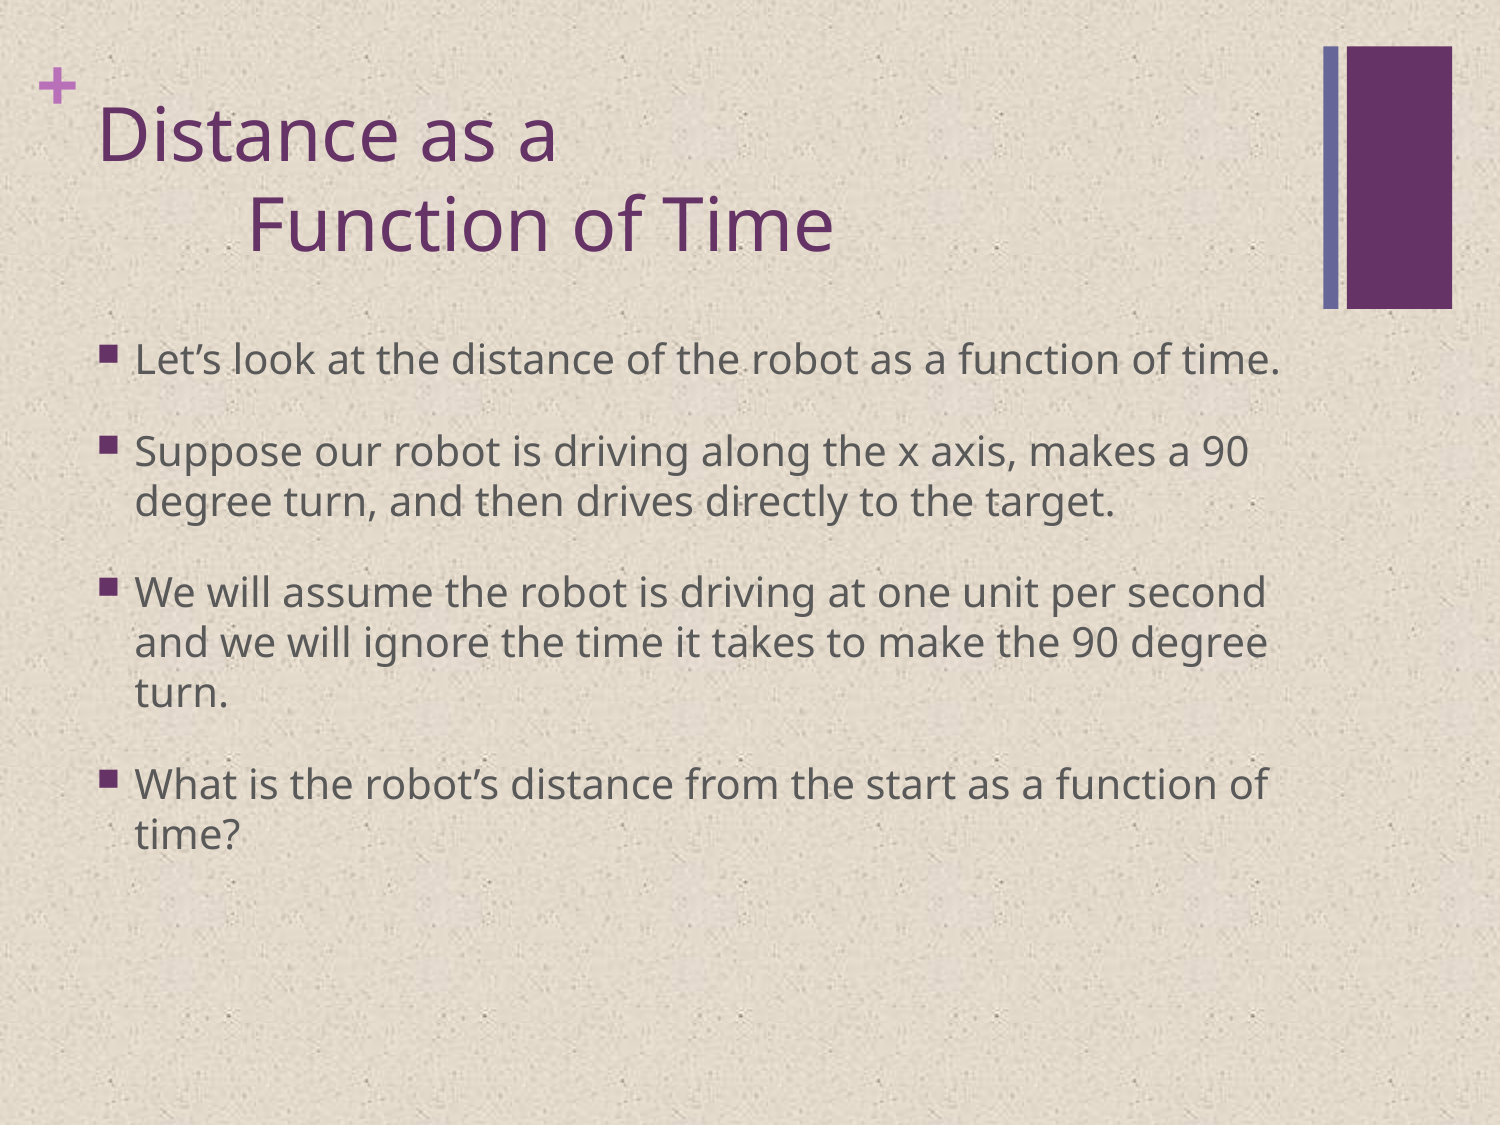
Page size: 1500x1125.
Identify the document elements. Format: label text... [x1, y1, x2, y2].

list Let’s look at the distance of the robot as a function of time. Suppose our robot is driving along the x axis, makes a 90 degree turn, and then drives directly to the target. We will assume the robot is driving at one unit per second and we will ignore the time it takes to make the 90 degree turn. What is the robot’s distance from the start as a function of time? [81, 324, 1322, 1005]
picture [0, 0, 1500, 1125]
title Distance as a Function of Time [81, 79, 1322, 263]
